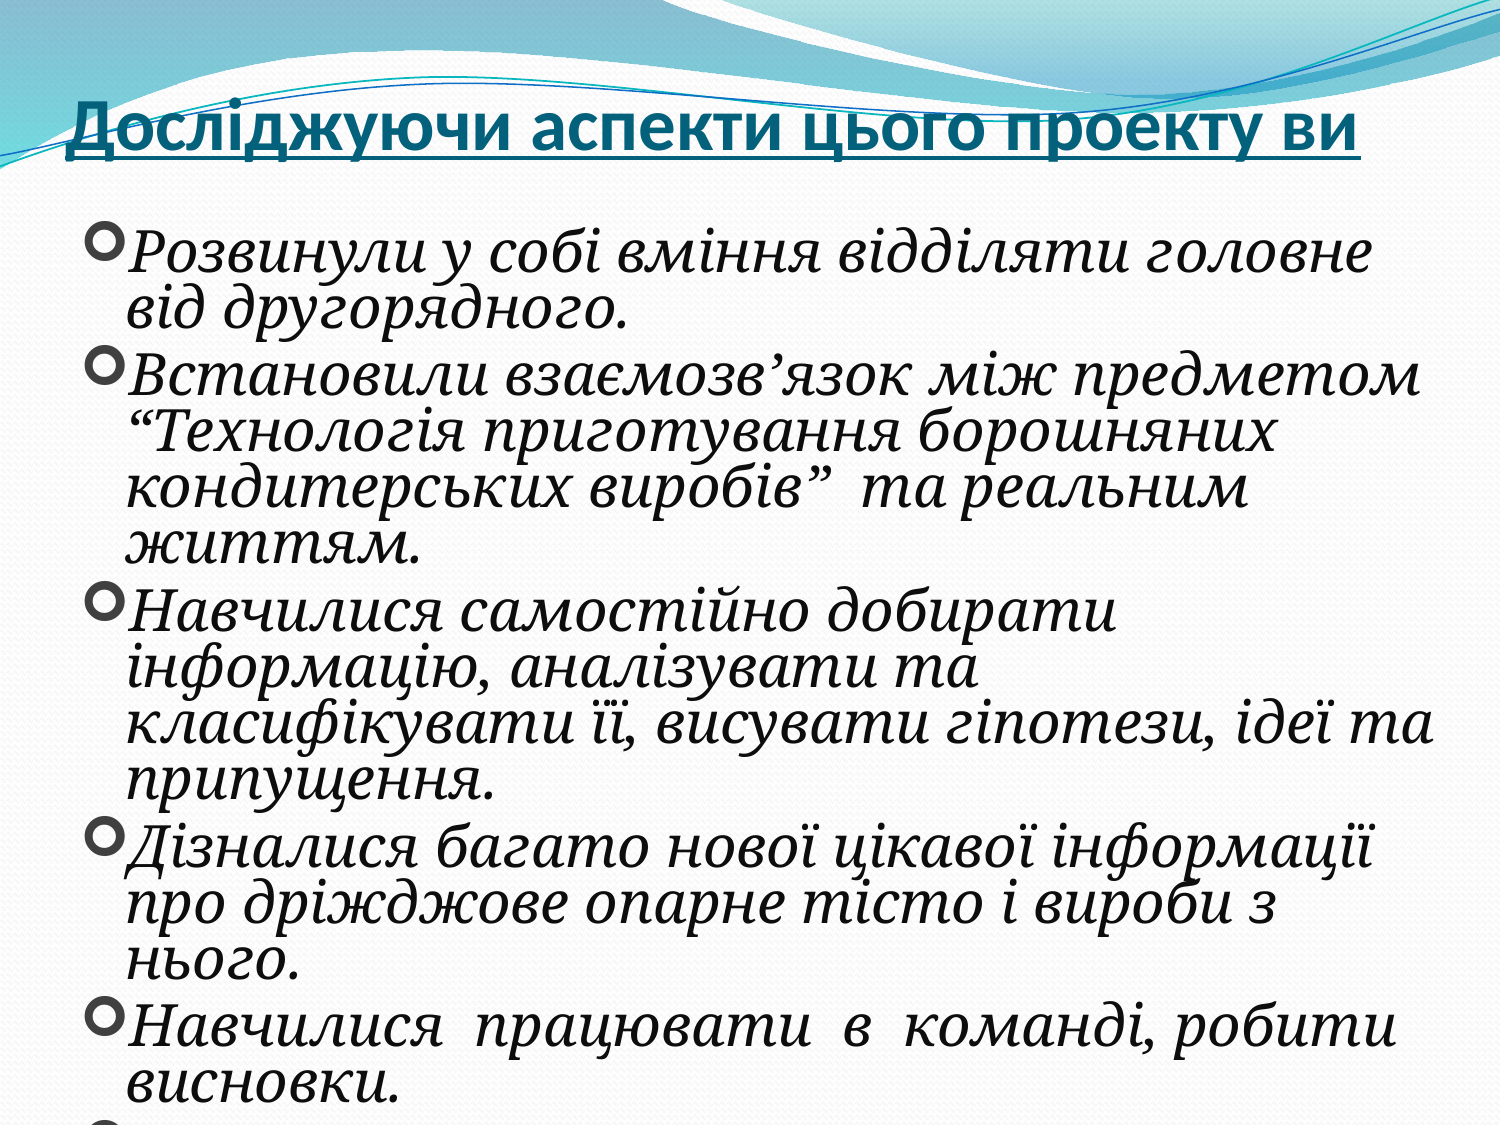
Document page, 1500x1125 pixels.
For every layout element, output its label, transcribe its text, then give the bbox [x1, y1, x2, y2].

list Розвинули у собі вміння відділяти головне від другорядного. Встановили взаємозв’язок між предметом “Технологія приготування борошняних кондитерських виробів” та реальним життям. Навчилися самостійно добирати інформацію, аналізувати та класифікувати її, висувати гіпотези, ідеї та припущення. Дізналися багато нової цікавої інформації про дріжджове опарне тісто і вироби з нього. Навчилися працювати в команді, робити висновки. Краще засвоїли навики роботи на комп’ютері. [64, 219, 1459, 1083]
title Досліджуючи аспекти цього проекту ви [64, 149, 1415, 219]
